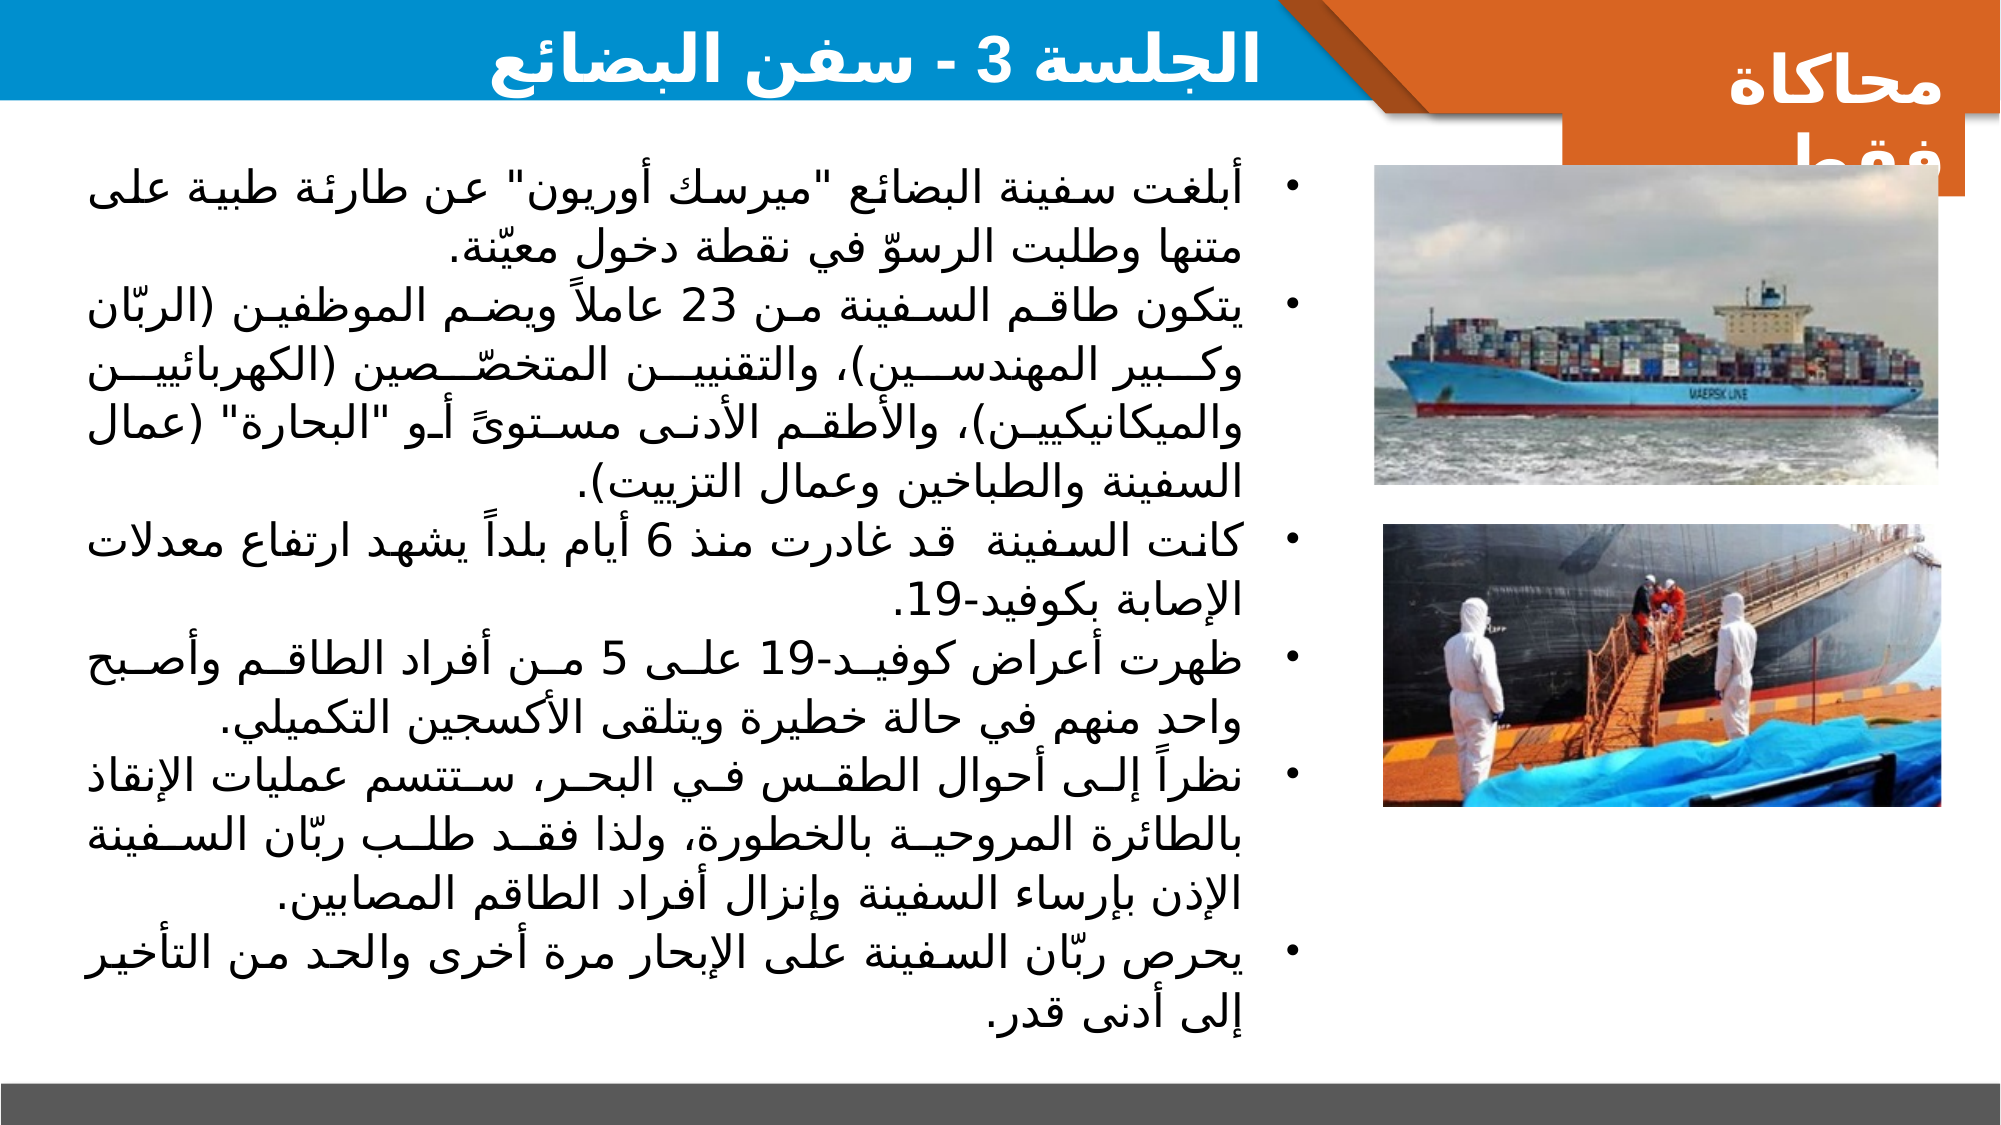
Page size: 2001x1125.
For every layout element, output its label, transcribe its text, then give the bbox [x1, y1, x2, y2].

text_box أبلغت سفينة البضائع "ميرسك أوريون" عن طارئة طبية على متنها وطلبت الرسوّ في نقطة دخول معيّنة. يتكون طاقم السفينة من 23 عاملاً ويضم الموظفين (الربّان وكبير المهندسين)، والتقنيين المتخصّصين (الكهربائيين والميكانيكيين)، والأطقم الأدنى مستوىً أو "البحارة" (عمال السفينة والطباخين وعمال التزييت). كانت السفينة قد غادرت منذ 6 أيام بلداً يشهد ارتفاع معدلات الإصابة بكوفيد-19. ظهرت أعراض كوفيد-19 على 5 من أفراد الطاقم وأصبح واحد منهم في حالة خطيرة ويتلقى الأكسجين التكميلي. نظراً إلى أحوال الطقس في البحر، ستتسم عمليات الإنقاذ بالطائرة المروحية بالخطورة، ولذا فقد طلب ربّان السفينة الإذن بإرساء السفينة وإنزال أفراد الطاقم المصابين. يحرص ربّان السفينة على الإبحار مرة أخرى والحد من التأخير إلى أدنى قدر. [72, 146, 1316, 1044]
title الجلسة 3 - سفن البضائع [28, 16, 1304, 204]
text_box محاكاة فقط [1562, 140, 1965, 197]
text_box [1268, 0, 2000, 132]
text_box [1383, 524, 1942, 807]
text_box [1373, 165, 1939, 485]
picture [0, 1077, 2000, 1125]
